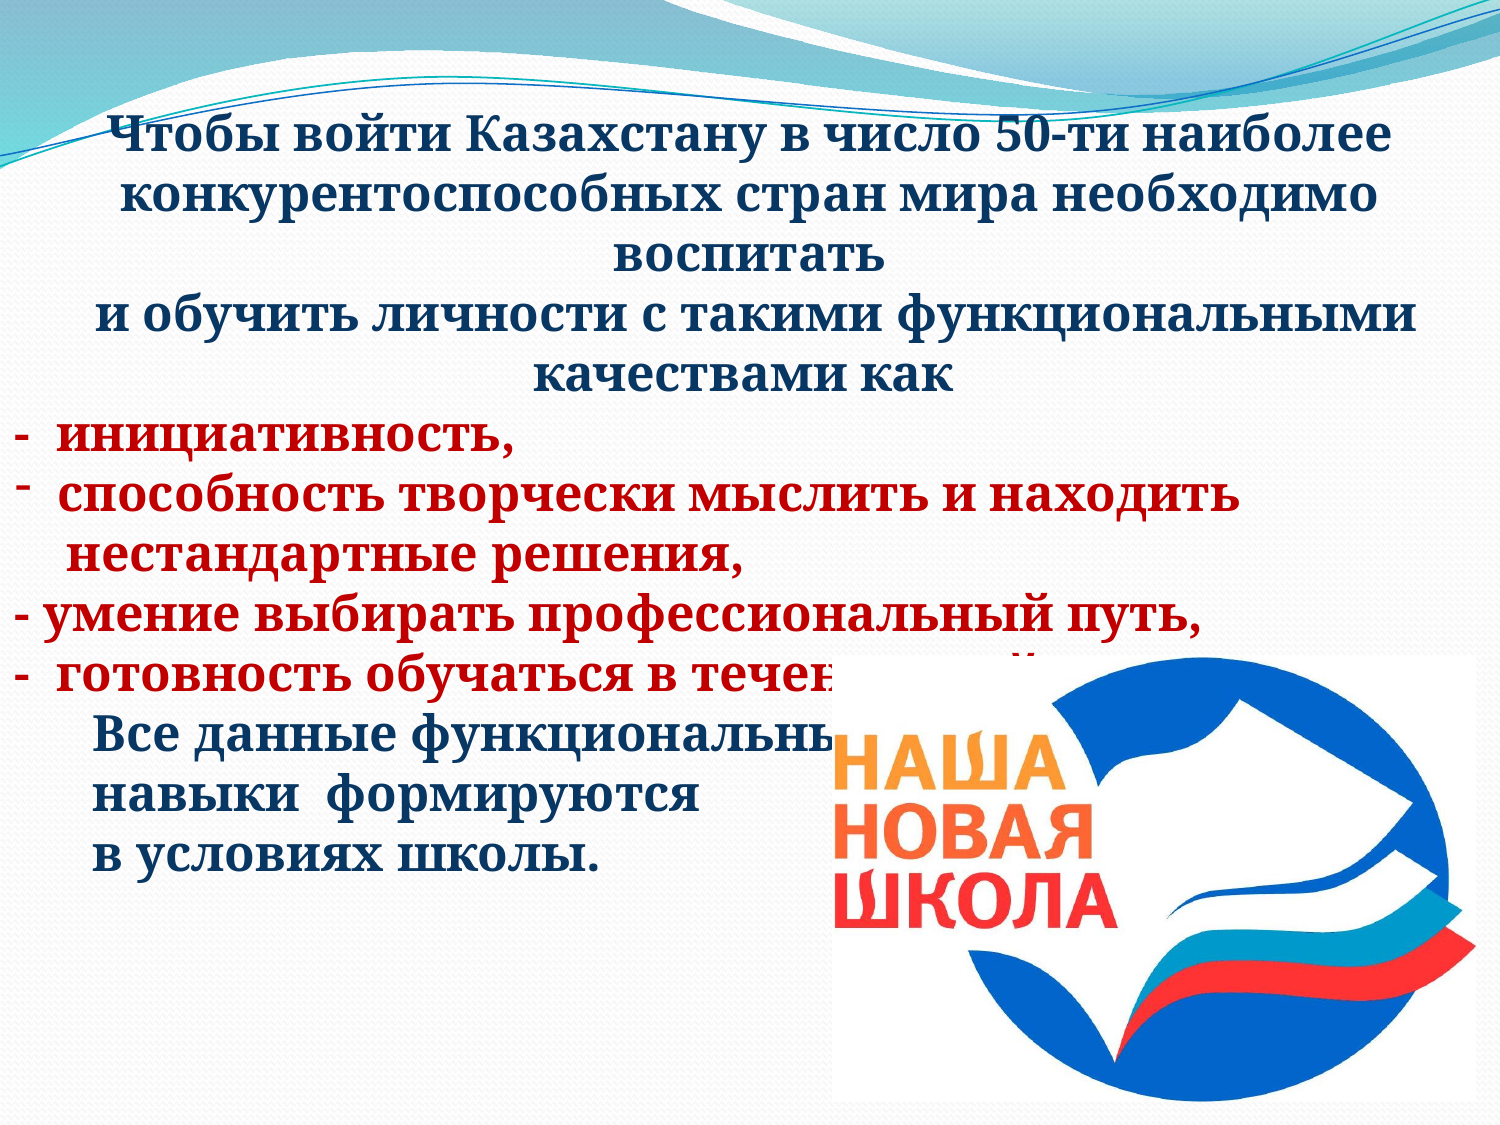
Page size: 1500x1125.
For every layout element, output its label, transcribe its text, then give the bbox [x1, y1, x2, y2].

table_header «?» [1477, 657, 1484, 889]
picture [831, 656, 1477, 1102]
table_header «?» [824, 657, 831, 889]
text_box Чтобы войти Казахстану в число 50-ти наиболее конкурентоспособных стран мира необходимо воспитать и обучить личности с такими функциональными качествами как - инициативность, способность творчески мыслить и находить нестандартные решения, - умение выбирать профессиональный путь, - готовность обучаться в течение всей жизни. Все данные функциональные навыки формируются в условиях школы. [0, 93, 1500, 889]
